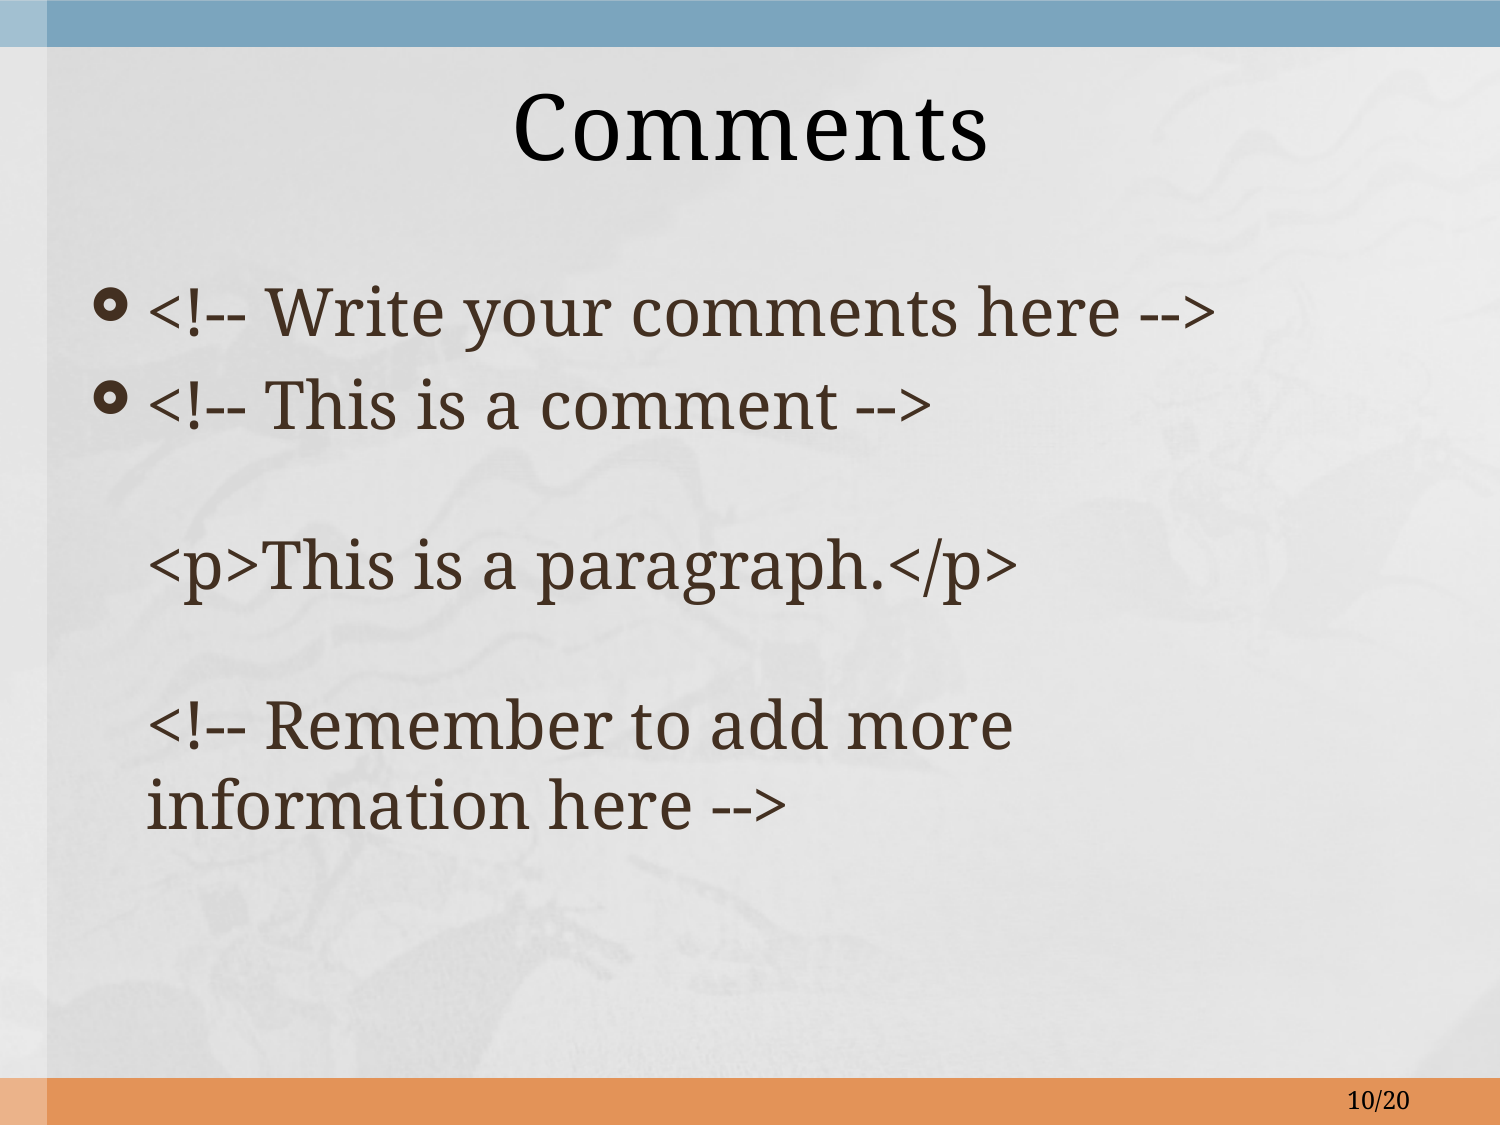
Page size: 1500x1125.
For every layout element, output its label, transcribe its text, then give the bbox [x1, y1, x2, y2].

title Comments [49, 46, 1454, 202]
slide_number 10/20 [1074, 1078, 1425, 1125]
list <!-- Write your comments here --> <!-- This is a comment --> <p>This is a paragraph.</p> <!-- Remember to add more information here --> [75, 262, 1425, 1005]
